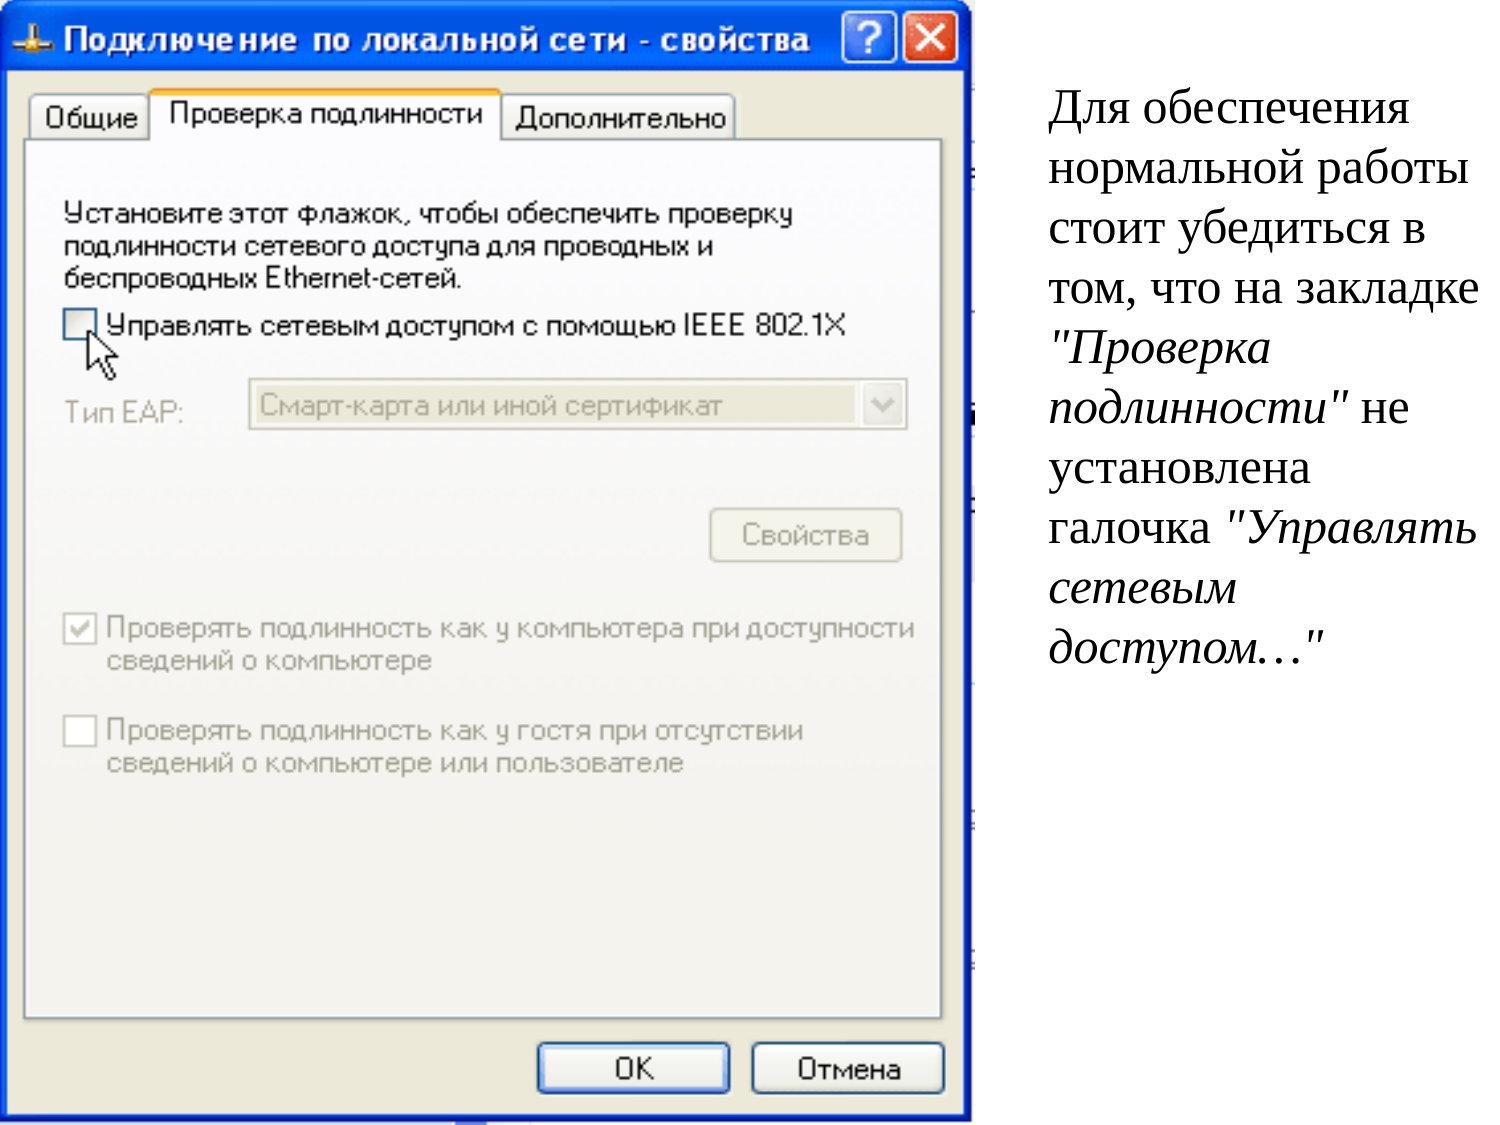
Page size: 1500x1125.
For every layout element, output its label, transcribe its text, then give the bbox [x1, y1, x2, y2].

text_box Для обеспечения нормальной работы стоит убедиться в том, что на закладке "Проверка подлинности" не установлена галочка "Управлять сетевым доступом…" [1033, 66, 1500, 682]
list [0, 0, 975, 1125]
